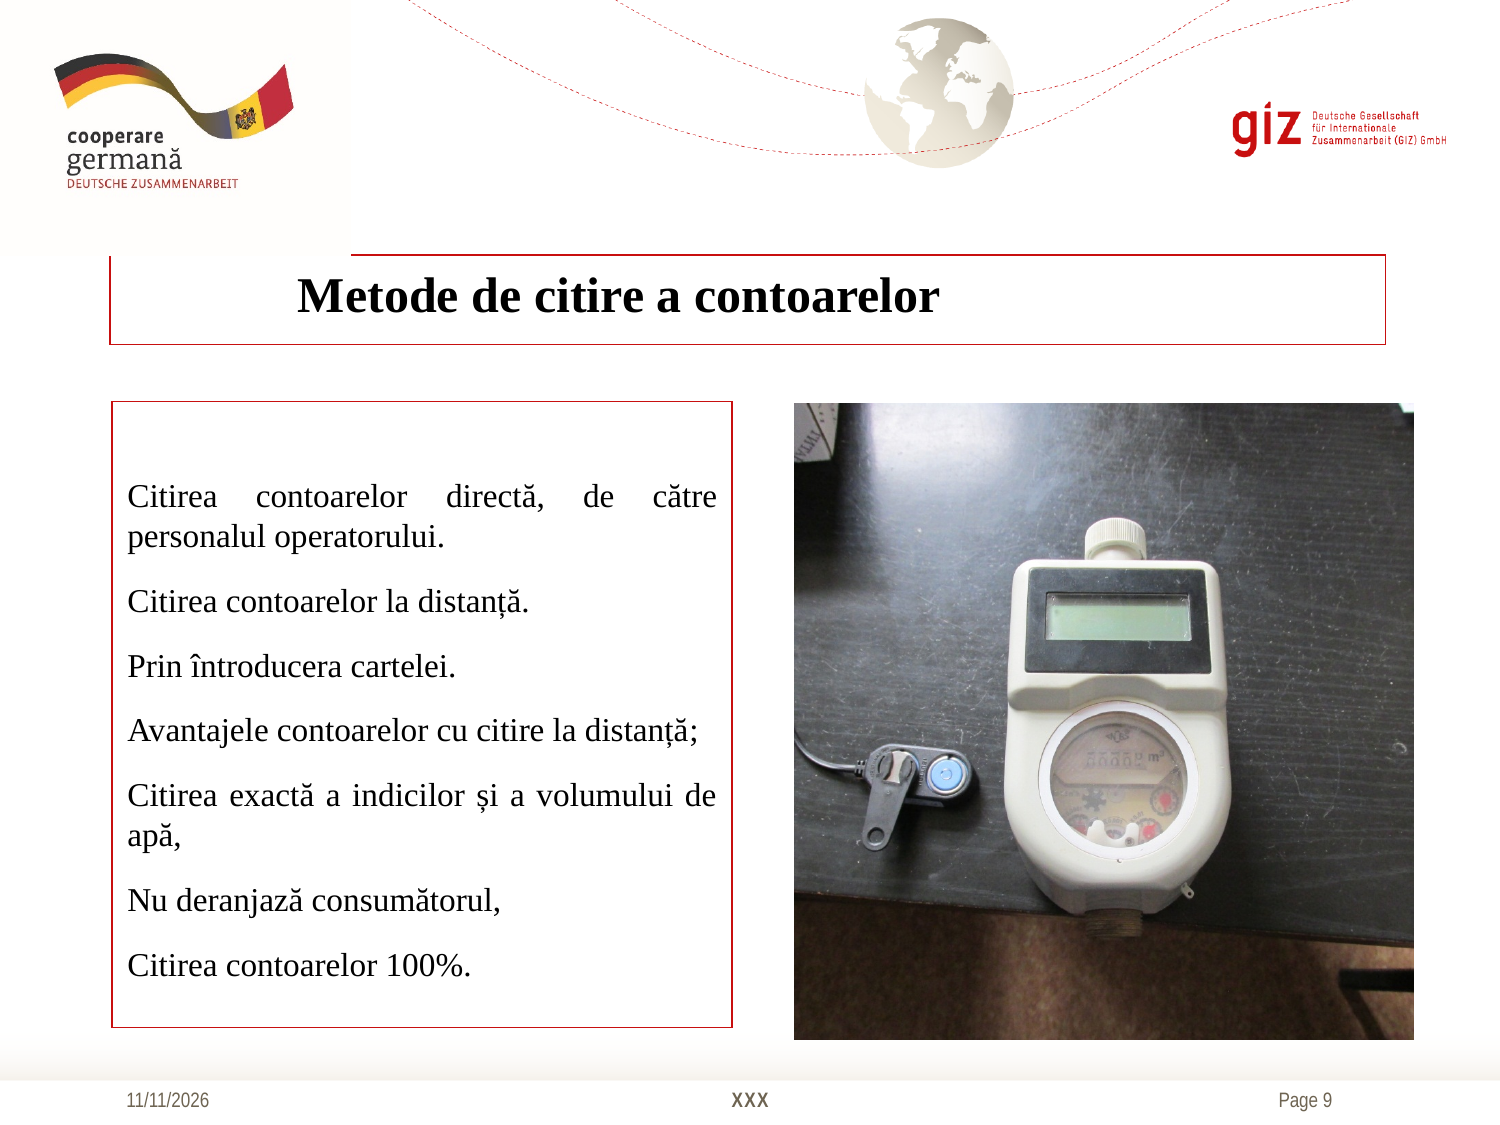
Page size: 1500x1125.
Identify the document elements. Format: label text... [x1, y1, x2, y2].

footer XXX [469, 1079, 1031, 1121]
picture [0, 403, 1500, 1081]
title Metode de citire a contoarelor [109, 254, 1386, 345]
list Citirea contoarelor directă, de către personalul operatorului. Citirea contoarelor la distanță. Prin întroducera cartelei. Avantajele contoarelor cu citire la distanță; Citirea exactă a indicilor și a volumului de apă, Nu deranjază consumătorul, Citirea contoarelor 100%. [111, 401, 733, 1028]
picture [0, 0, 1500, 256]
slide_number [111, 1079, 325, 1121]
